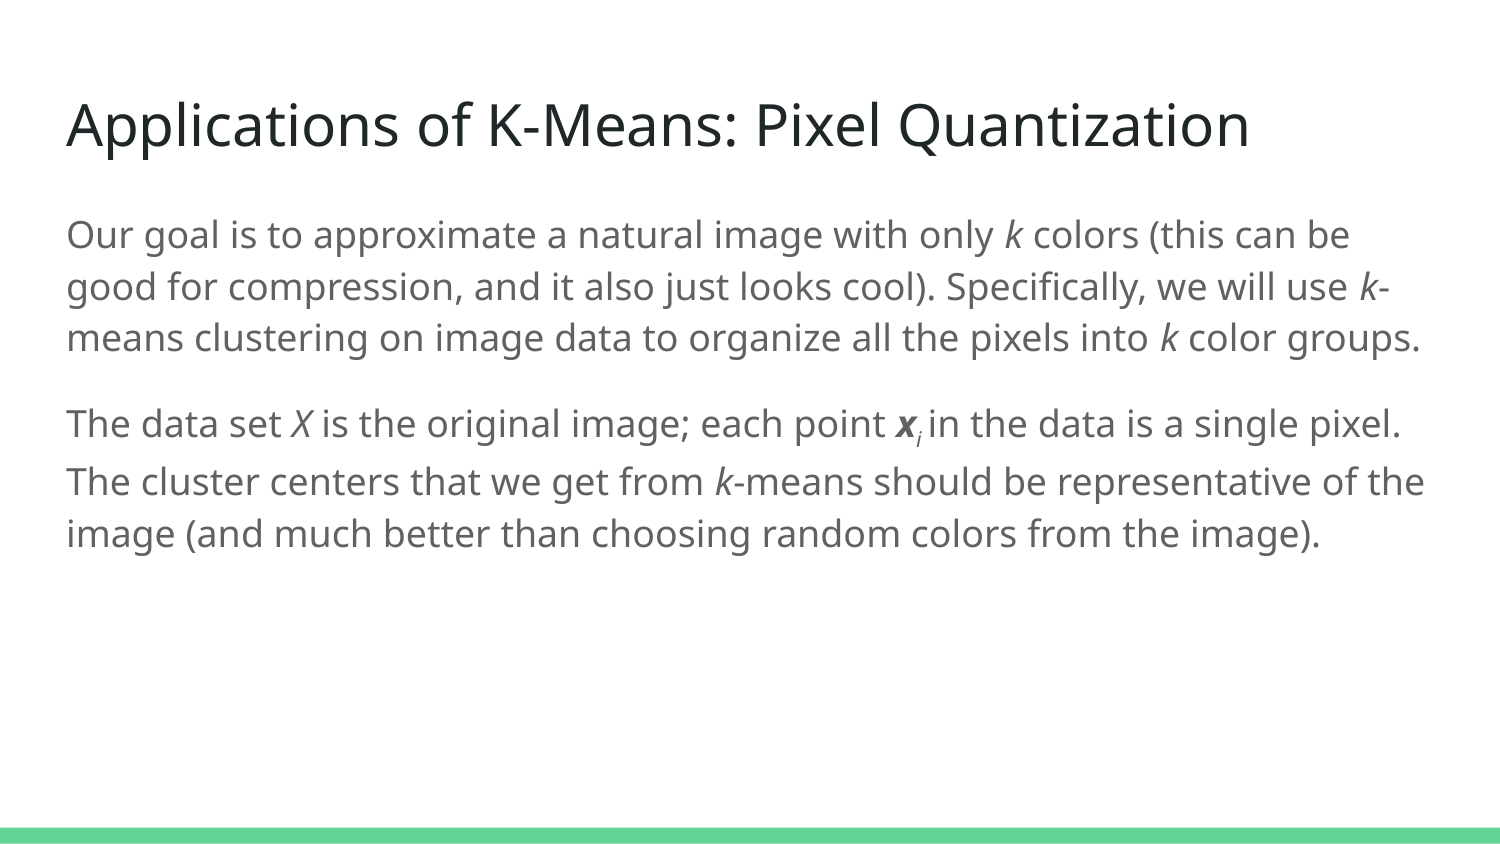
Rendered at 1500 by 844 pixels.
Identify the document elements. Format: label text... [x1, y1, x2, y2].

title Applications of K-Means: Pixel Quantization [51, 72, 1449, 167]
list Our goal is to approximate a natural image with only k colors (this can be good for compression, and it also just looks cool). Specifically, we will use k-means clustering on image data to organize all the pixels into k color groups. The data set X is the original image; each point xi in the data is a single pixel. The cluster centers that we get from k-means should be representative of the image (and much better than choosing random colors from the image). [51, 189, 1449, 750]
